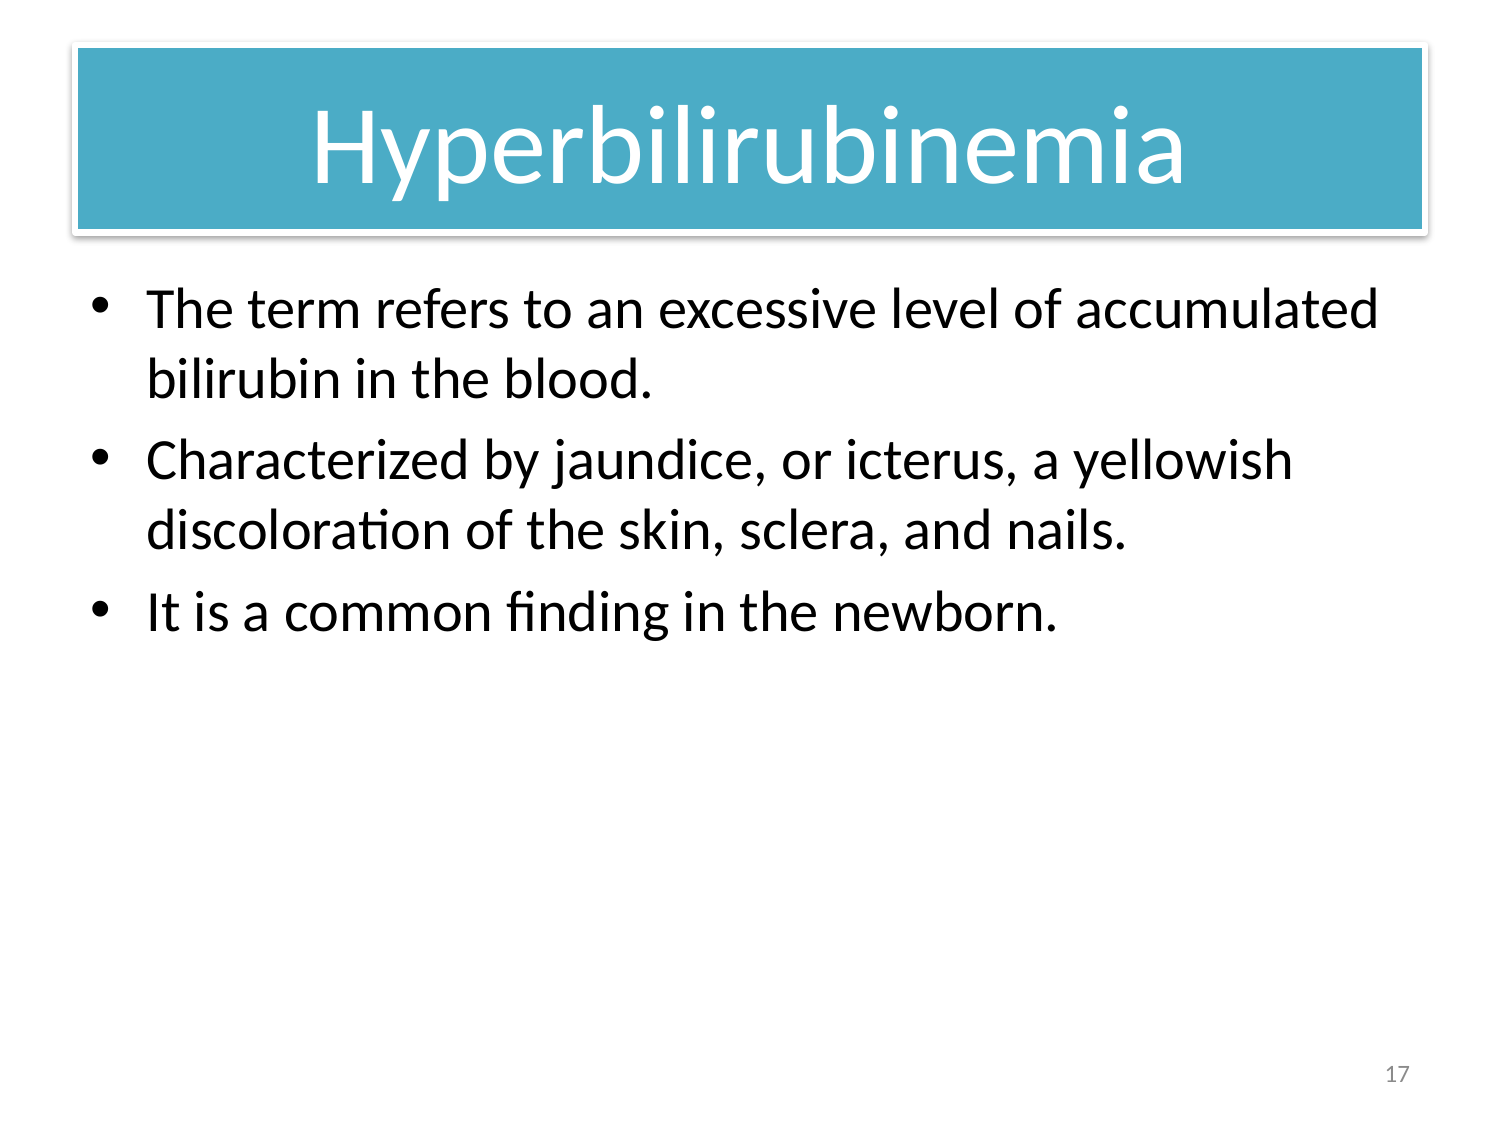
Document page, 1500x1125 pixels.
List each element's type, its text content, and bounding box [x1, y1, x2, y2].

slide_number 17 [1074, 1042, 1425, 1103]
title Hyperbilirubinemia [72, 42, 1428, 236]
list The term refers to an excessive level of accumulated bilirubin in the blood. Characterized by jaundice, or icterus, a yellowish discoloration of the skin, sclera, and nails. It is a common finding in the newborn. [75, 262, 1425, 1005]
